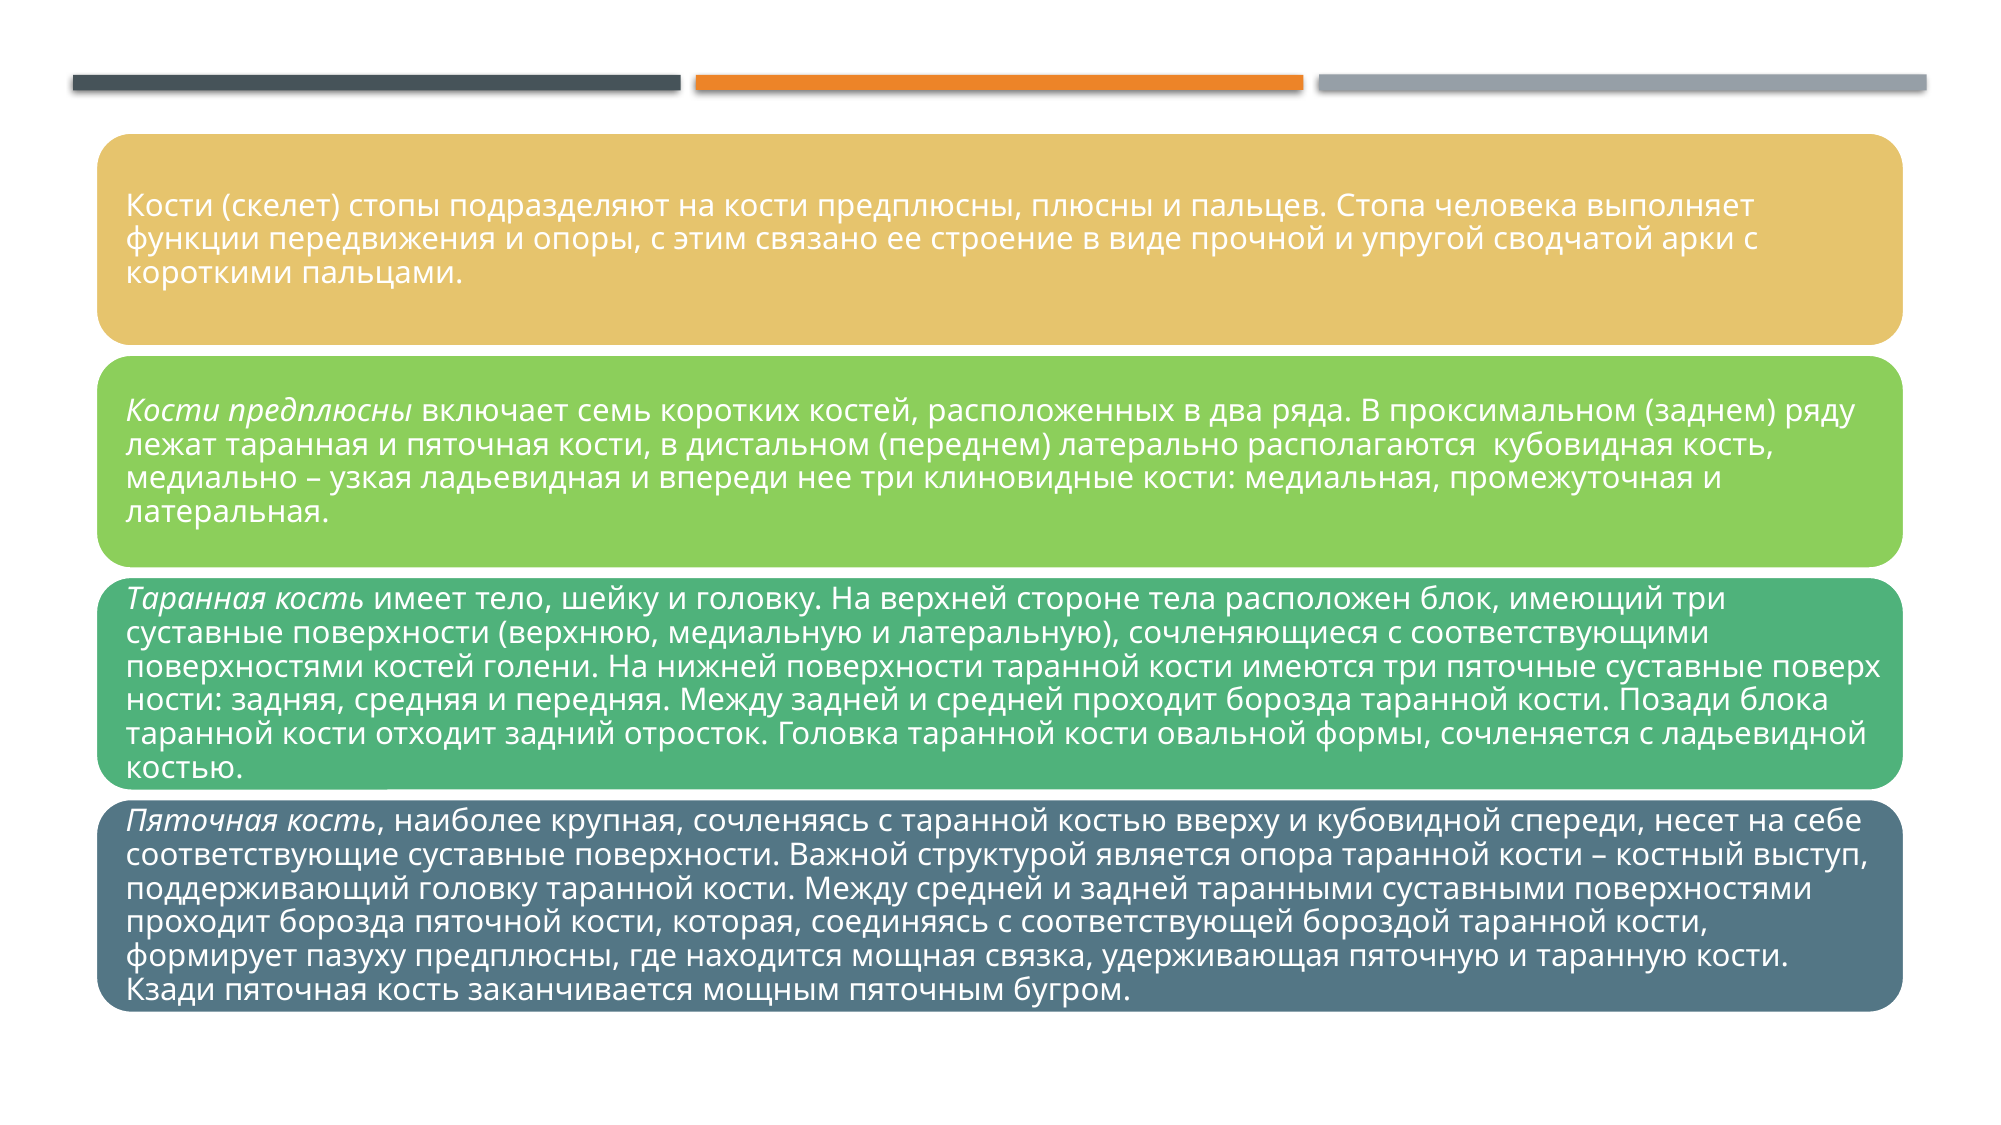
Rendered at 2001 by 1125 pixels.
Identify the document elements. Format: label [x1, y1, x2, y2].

list [94, 70, 1906, 1076]
